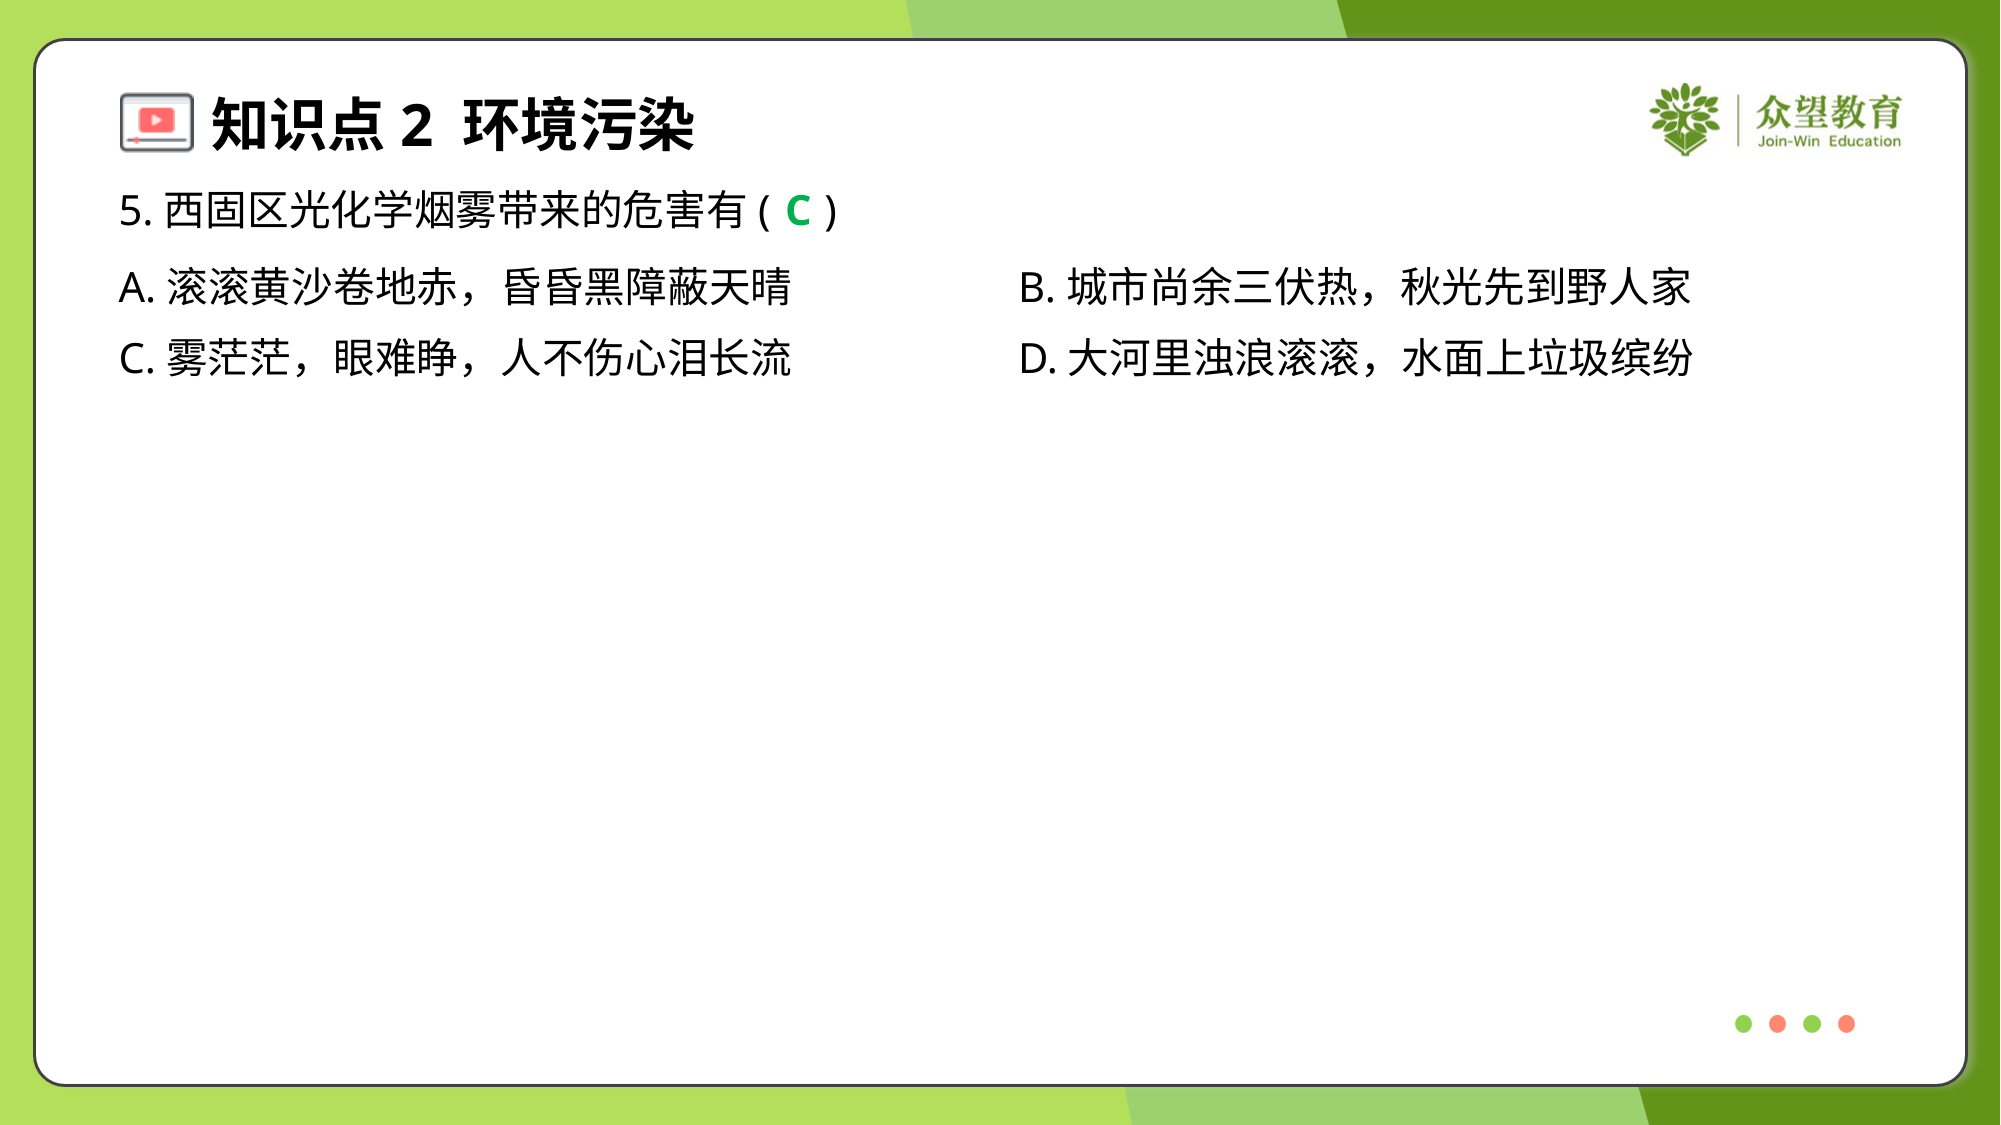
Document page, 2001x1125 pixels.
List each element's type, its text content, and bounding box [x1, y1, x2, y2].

text_box C [769, 158, 828, 226]
text_box 5.西固区光化学烟雾带来的危害有( ) [118, 158, 769, 226]
picture [0, 0, 2000, 1125]
text_box A.滚滚黄沙卷地赤，昏昏黑障蔽天晴 B.城市尚余三伏热，秋光先到野人家 C.雾茫茫，眼难睁，人不伤心泪长流 D.大河里浊浪滚滚，水面上垃圾缤纷 [118, 235, 1883, 374]
text_box 5.西固区光化学烟雾带来的危害有( ) [828, 158, 1883, 226]
